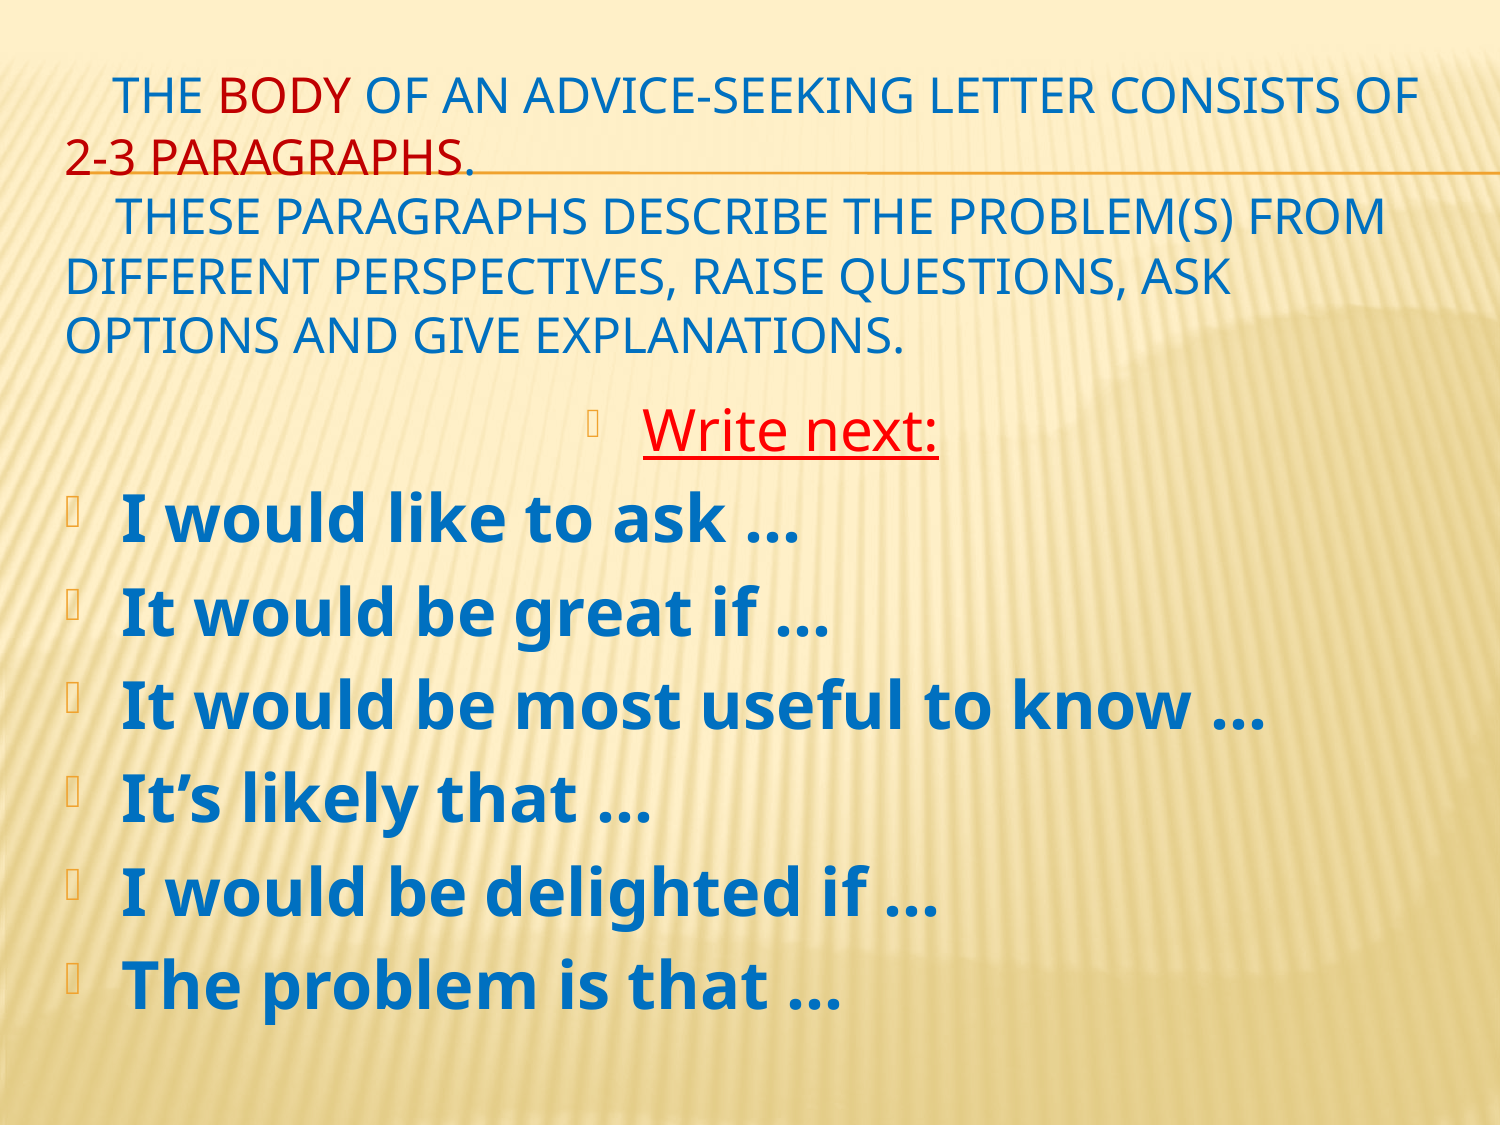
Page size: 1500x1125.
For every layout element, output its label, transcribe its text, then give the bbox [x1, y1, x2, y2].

list Write next: I would like to ask … It would be great if … It would be most useful to know … It’s likely that … I would be delighted if … The problem is that … [50, 385, 1475, 1083]
title The body of an advice-seeking letter consists of 2-3 paragraphs. These paragraphs describe the problem(s) from different perspectives, raise questions, ask options and give explanations. [50, 42, 1475, 385]
